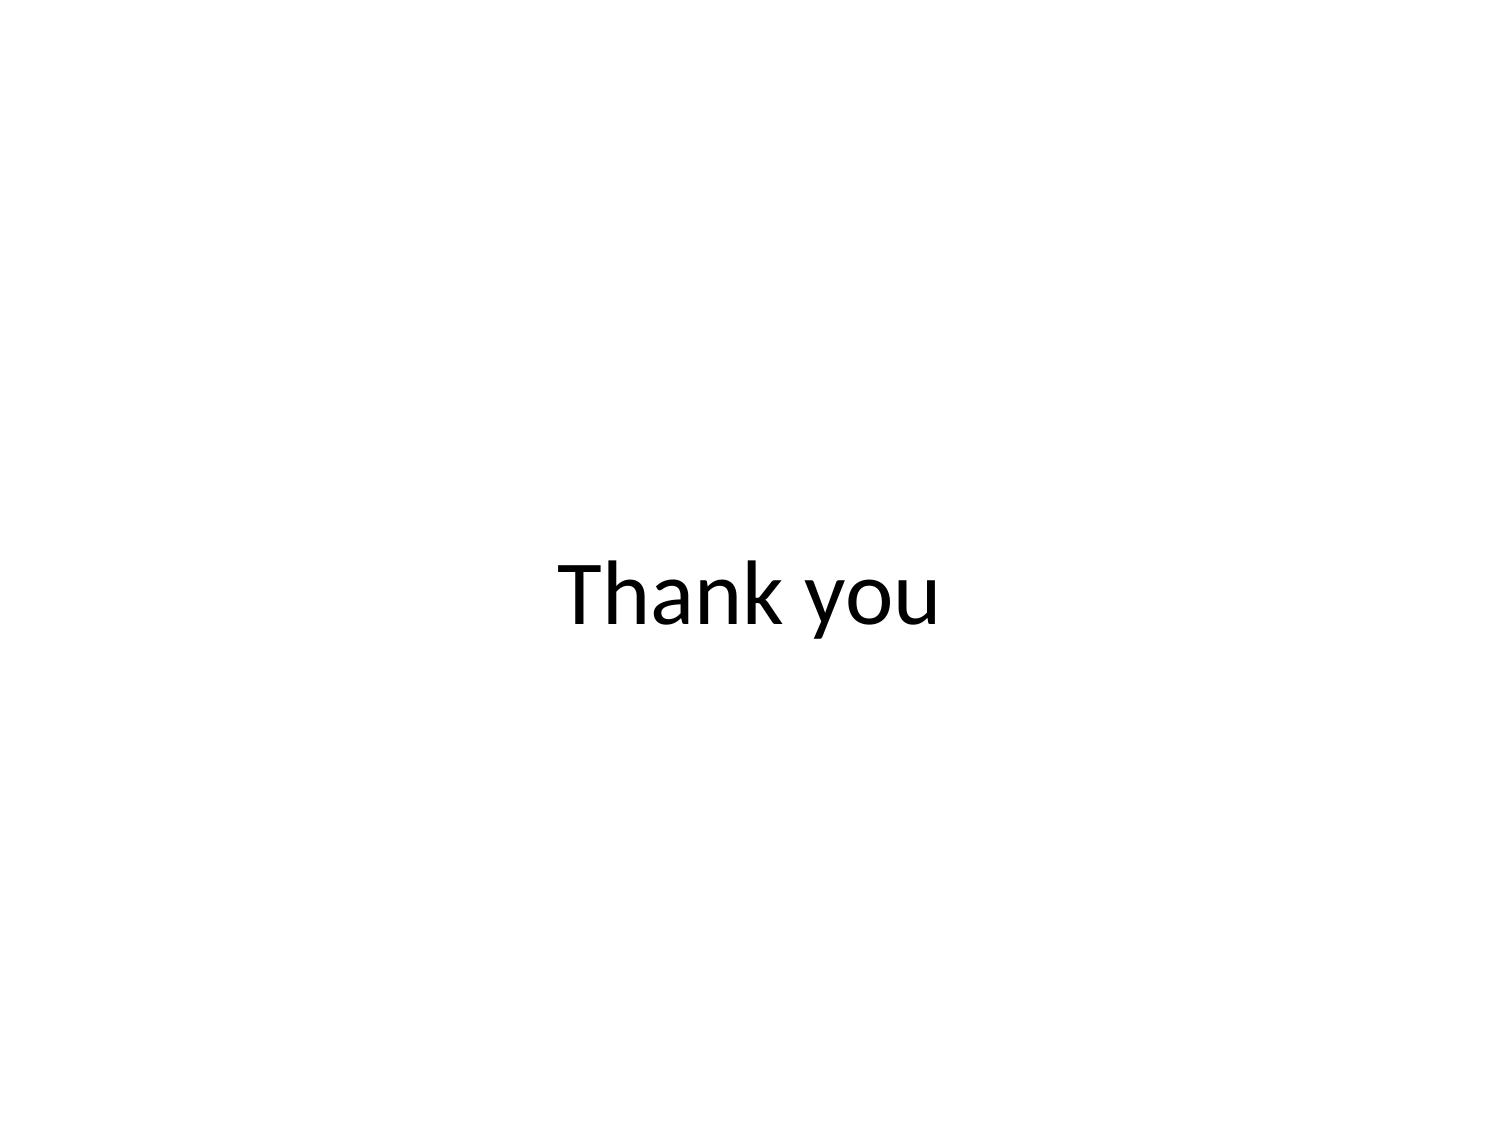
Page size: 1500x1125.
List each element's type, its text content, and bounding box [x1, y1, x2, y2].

title Thank you [75, 437, 1425, 738]
